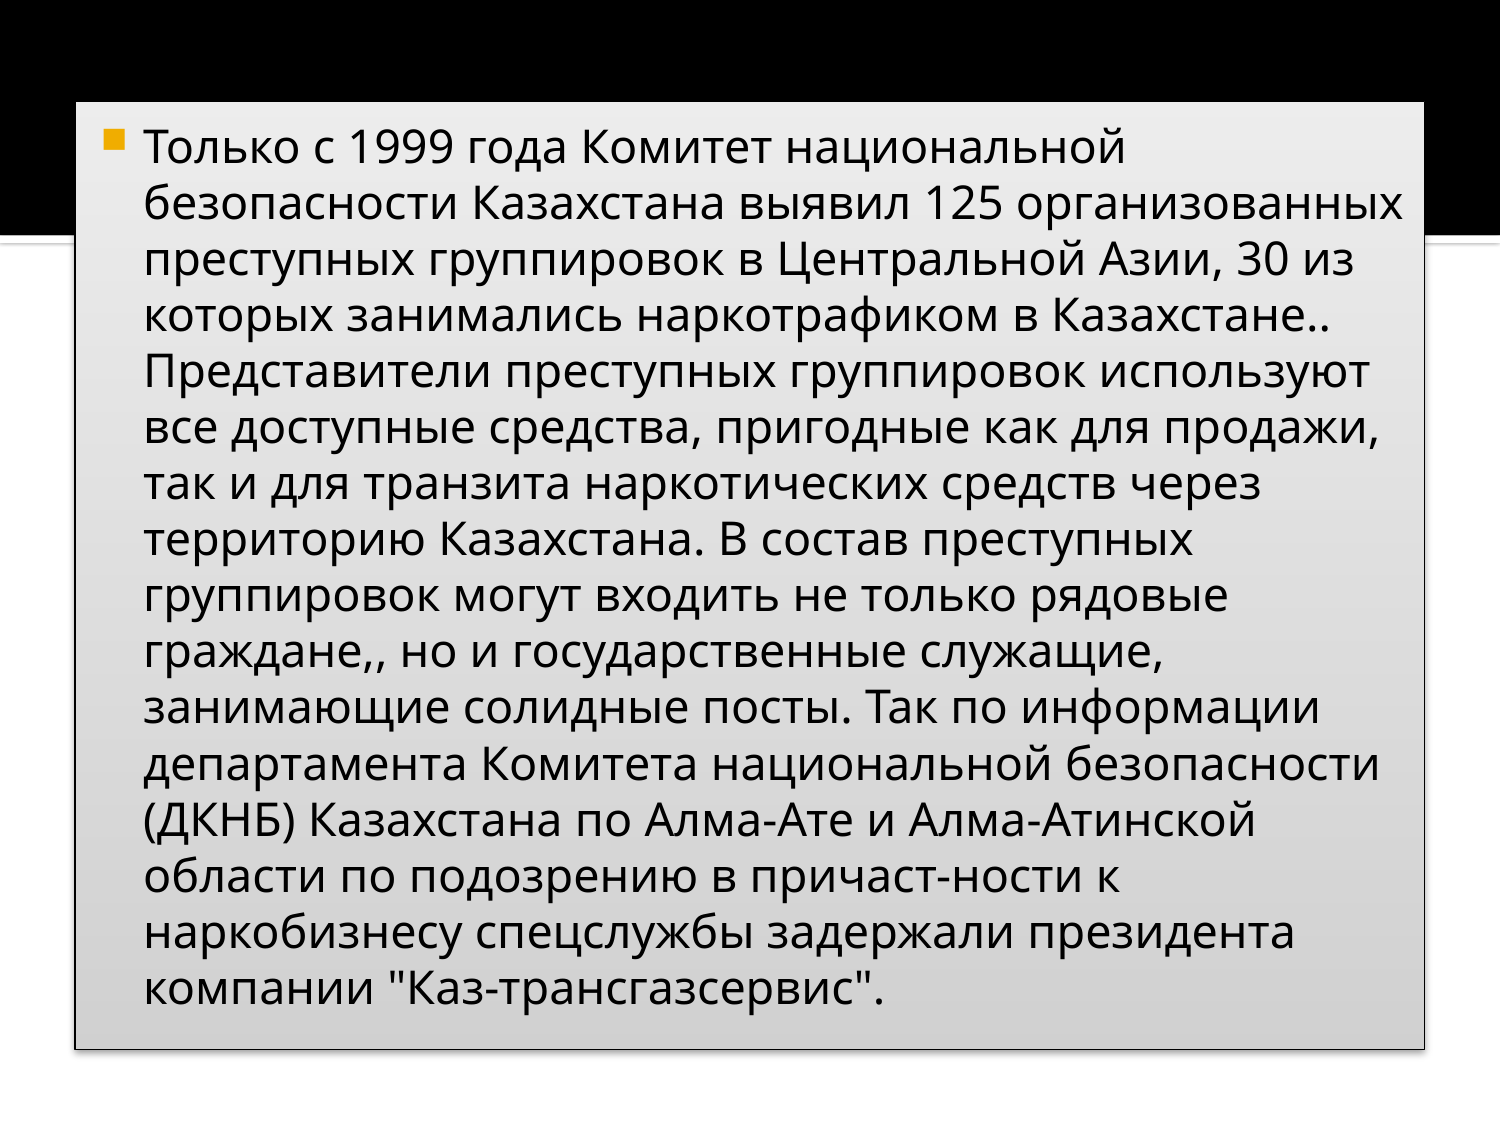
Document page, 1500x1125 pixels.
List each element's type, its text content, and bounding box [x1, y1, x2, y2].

list Только с 1999 года Комитет национальной безопасности Казахстана выявил 125 организованных преступных группировок в Центральной Азии, 30 из которых занимались наркотрафиком в Казахстане.. Представители преступных группировок используют все доступные средства, пригодные как для продажи, так и для транзита наркотических средств через территорию Казахстана. В состав преступных группировок могут входить не только рядовые граждане,, но и государственные служащие, занимающие солидные посты. Так по информации департамента Комитета национальной безопасности (ДКНБ) Казахстана по Алма-Ате и Алма-Атинской области по подозрению в причаст-ности к наркобизнесу спецслужбы задержали президента компании "Каз-трансгазсервис". [74, 101, 1425, 1050]
